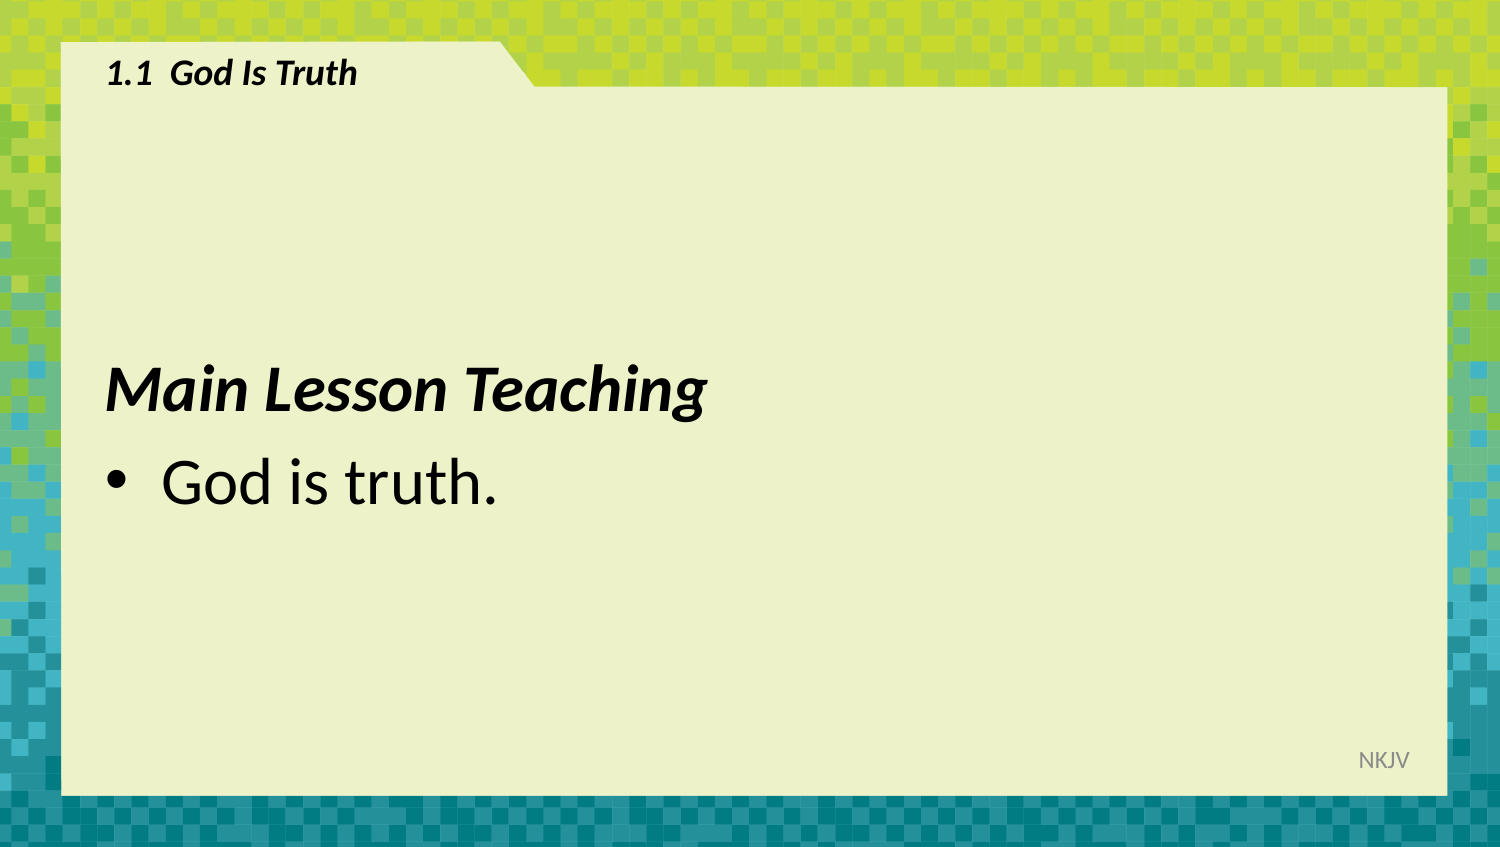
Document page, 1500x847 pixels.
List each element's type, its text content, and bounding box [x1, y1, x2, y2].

list Main Lesson Teaching God is truth. [89, 141, 1403, 722]
title 1.1 God Is Truth [89, 33, 1420, 108]
picture [0, 0, 1500, 847]
footer NKJV [950, 736, 1425, 782]
